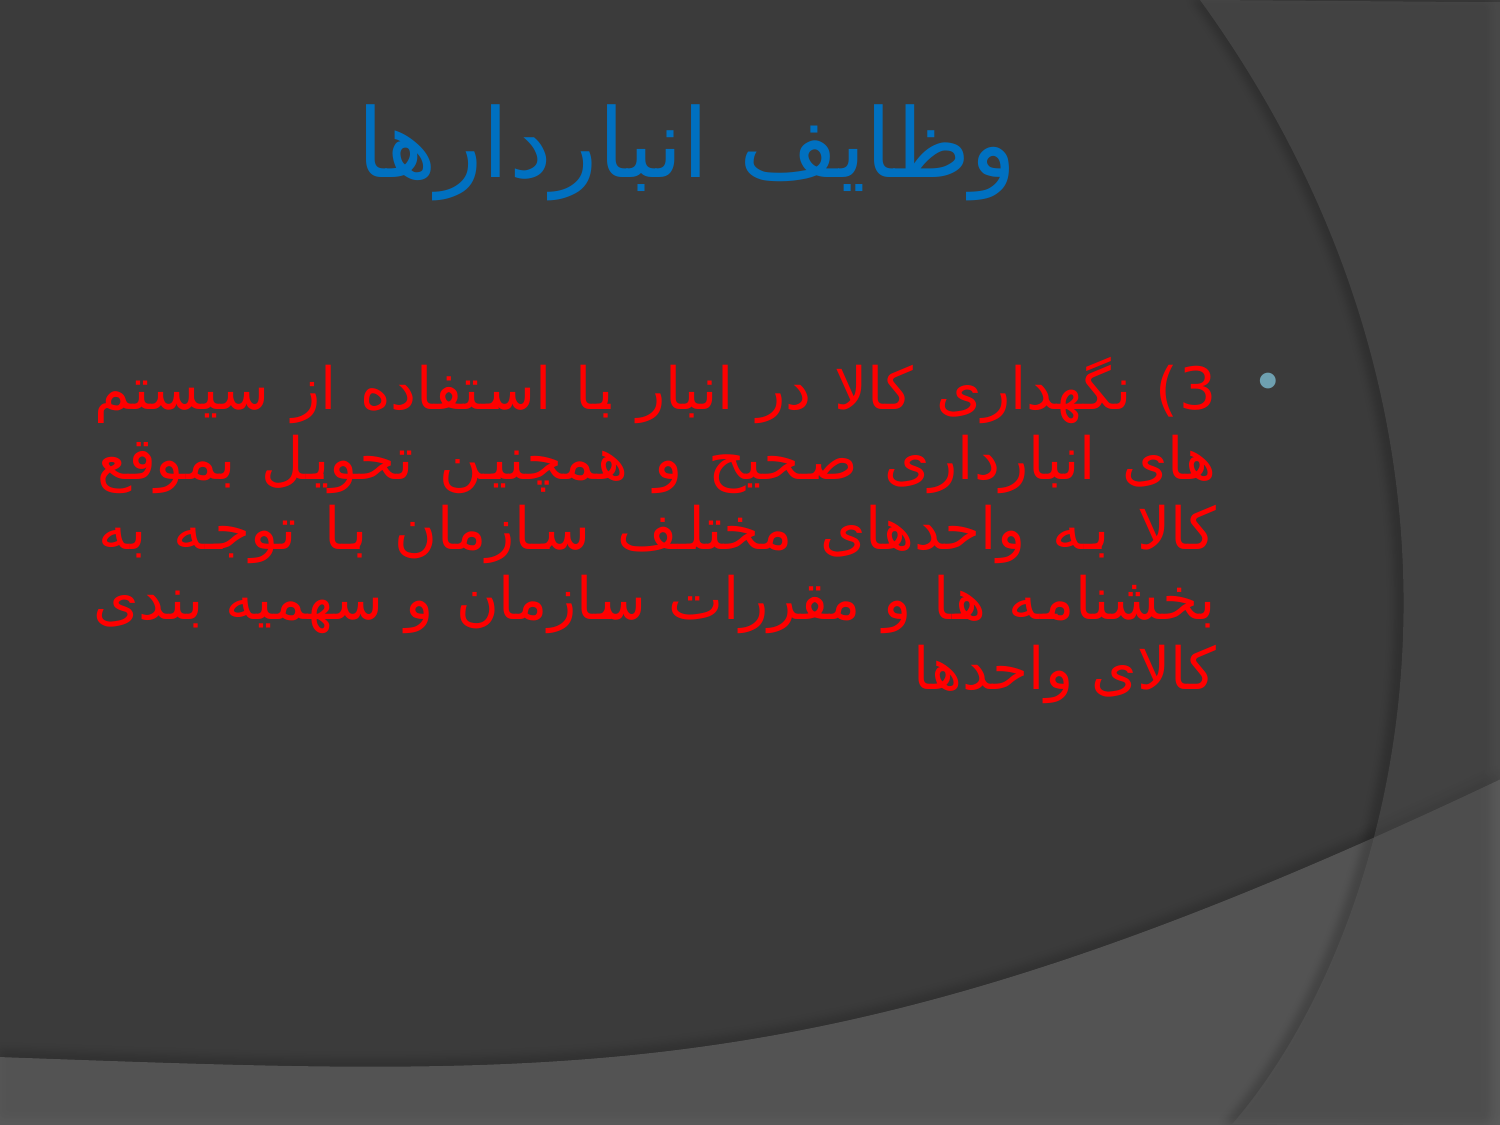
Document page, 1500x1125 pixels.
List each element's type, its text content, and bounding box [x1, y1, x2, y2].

list 3) نگهداری کالا در انبار با استفاده از سیستم های انبارداری صحیح و همچنین تحویل بموقع کالا به واحدهای مختلف سازمان با توجه به بخشنامه ها و مقررات سازمان و سهمیه بندی کالای واحدها [75, 262, 1300, 1005]
title وظایف انباردارها [75, 45, 1300, 233]
